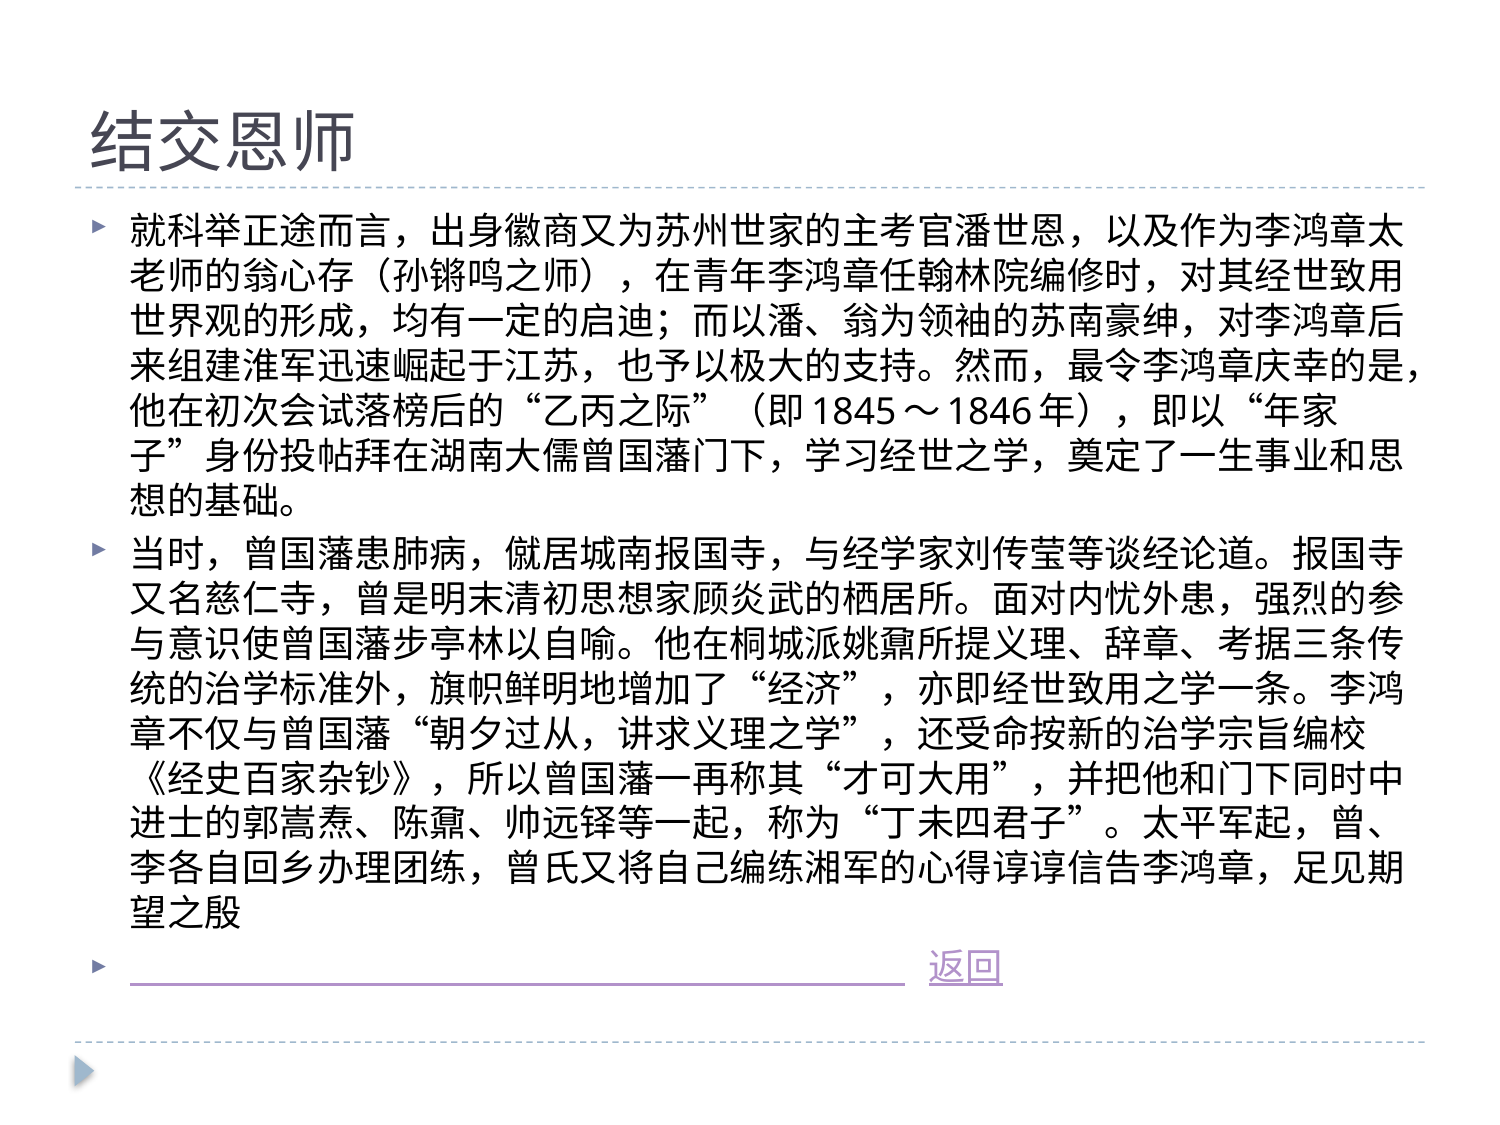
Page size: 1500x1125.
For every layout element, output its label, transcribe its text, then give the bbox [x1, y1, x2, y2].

list 就科举正途而言，出身徽商又为苏州世家的主考官潘世恩，以及作为李鸿章太老师的翁心存（孙锵鸣之师），在青年李鸿章任翰林院编修时，对其经世致用世界观的形成，均有一定的启迪；而以潘、翁为领袖的苏南豪绅，对李鸿章后来组建淮军迅速崛起于江苏，也予以极大的支持。然而，最令李鸿章庆幸的是，他在初次会试落榜后的“乙丙之际”（即1845～1846年），即以“年家子”身份投帖拜在湖南大儒曾国藩门下，学习经世之学，奠定了一生事业和思想的基础。 当时，曾国藩患肺病，僦居城南报国寺，与经学家刘传莹等谈经论道。报国寺又名慈仁寺，曾是明末清初思想家顾炎武的栖居所。面对内忧外患，强烈的参与意识使曾国藩步亭林以自喻。他在桐城派姚鼐所提义理、辞章、考据三条传统的治学标准外，旗帜鲜明地增加了“经济”，亦即经世致用之学一条。李鸿章不仅与曾国藩“朝夕过从，讲求义理之学”，还受命按新的治学宗旨编校《经史百家杂钞》，所以曾国藩一再称其“才可大用”，并把他和门下同时中进士的郭嵩焘、陈鼐、帅远铎等一起，称为“丁未四君子”。太平军起，曾、李各自回乡办理团练，曾氏又将自己编练湘军的心得谆谆信告李鸿章，足见期望之殷 返回 [75, 200, 1425, 1010]
title 结交恩师 [75, 24, 1425, 188]
